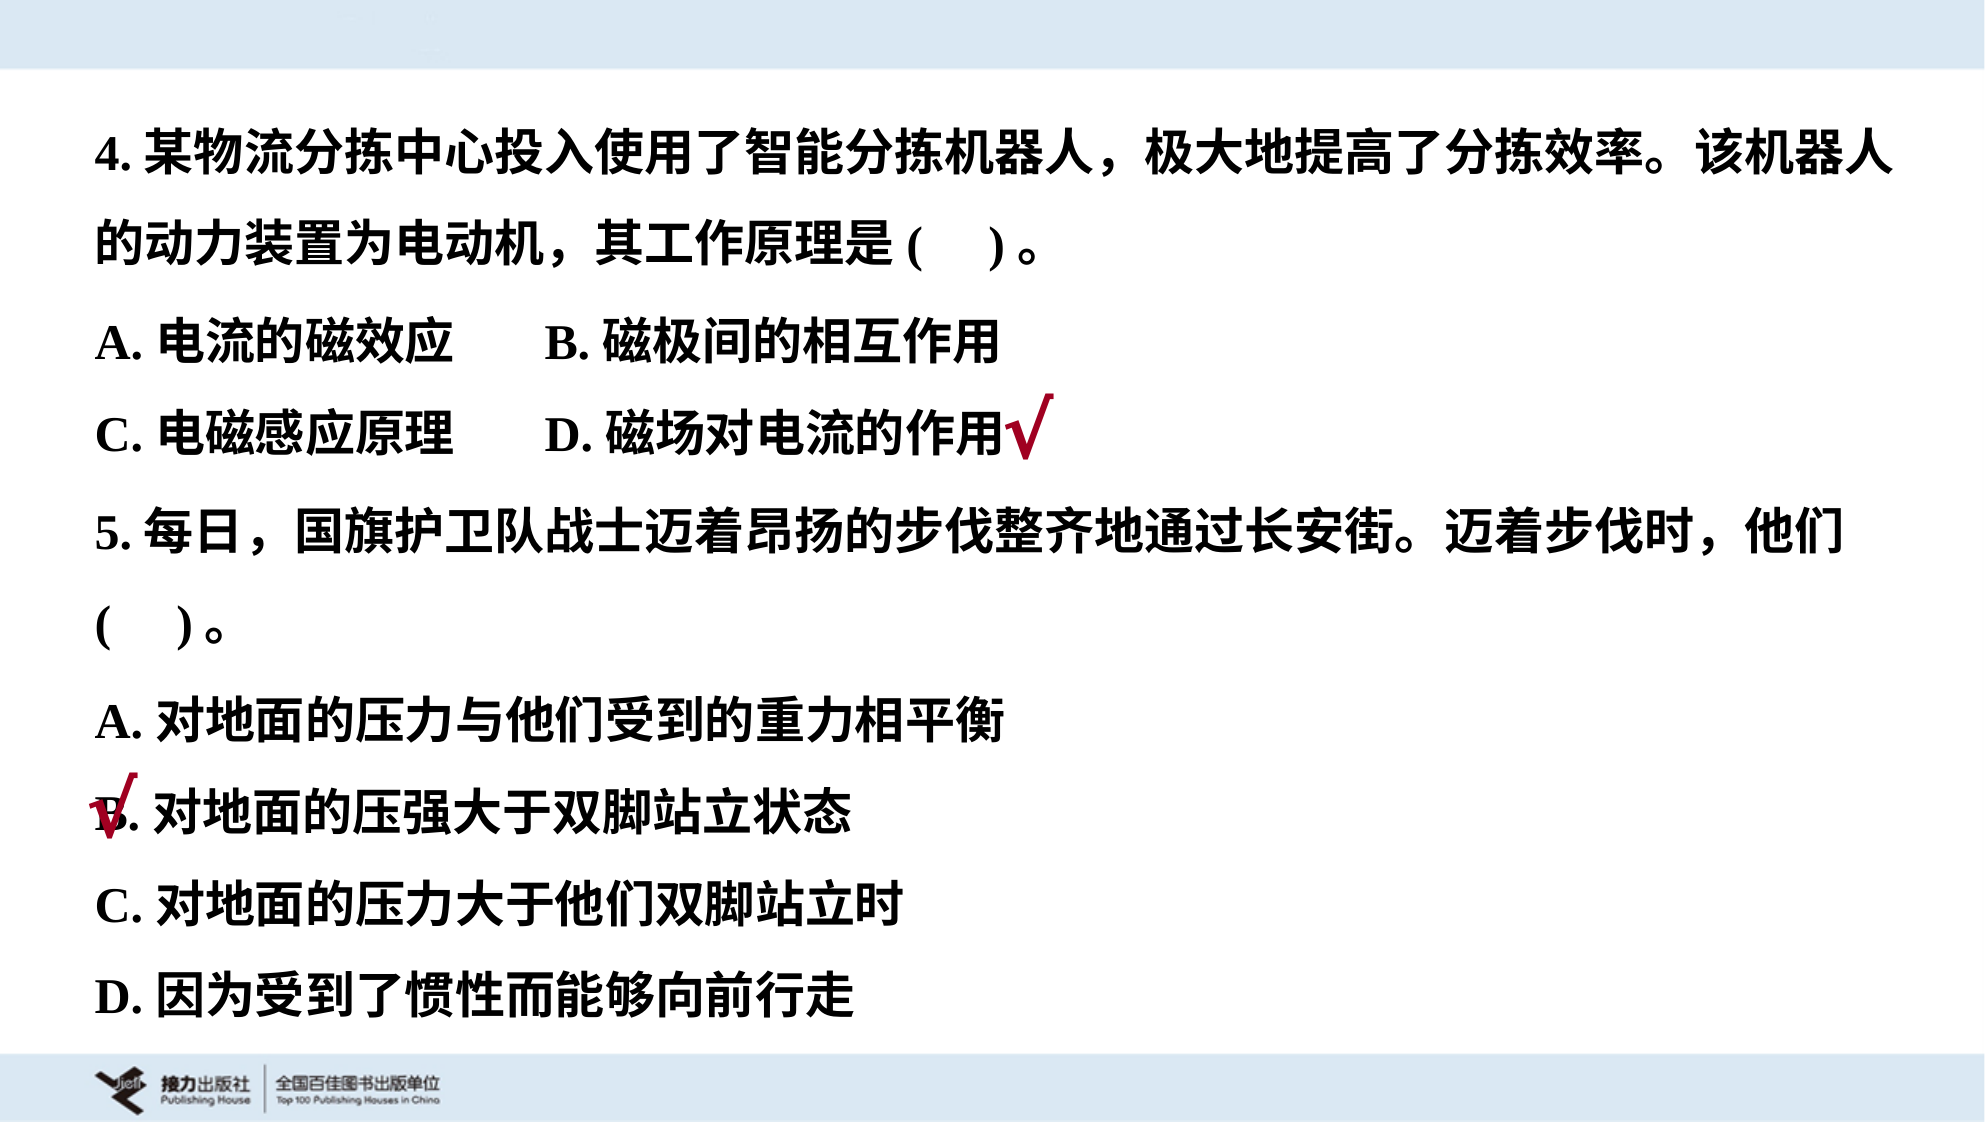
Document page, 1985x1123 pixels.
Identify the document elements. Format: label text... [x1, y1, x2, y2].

text_box A.对地面的压力与他们受到的重力相平衡 B.对地面的压强大于双脚站立状态 C.对地面的压力大于他们双脚站立时 D.因为受到了惯性而能够向前行走 [94, 657, 1892, 1024]
text_box √ [1002, 381, 1055, 474]
text_box √ [86, 760, 139, 853]
picture [0, 0, 1985, 1122]
text_box 5.每日，国旗护卫队战士迈着昂扬的步伐整齐地通过长安街。迈着步伐时，他们 ( )。 [94, 467, 1892, 651]
text_box A.电流的磁效应 B.磁极间的相互作用 C.电磁感应原理 D.磁场对电流的作用 [94, 277, 1892, 462]
text_box 4.某物流分拣中心投入使用了智能分拣机器人，极大地提高了分拣效率。该机器人 的动力装置为电动机，其工作原理是( )。 [94, 88, 1892, 272]
